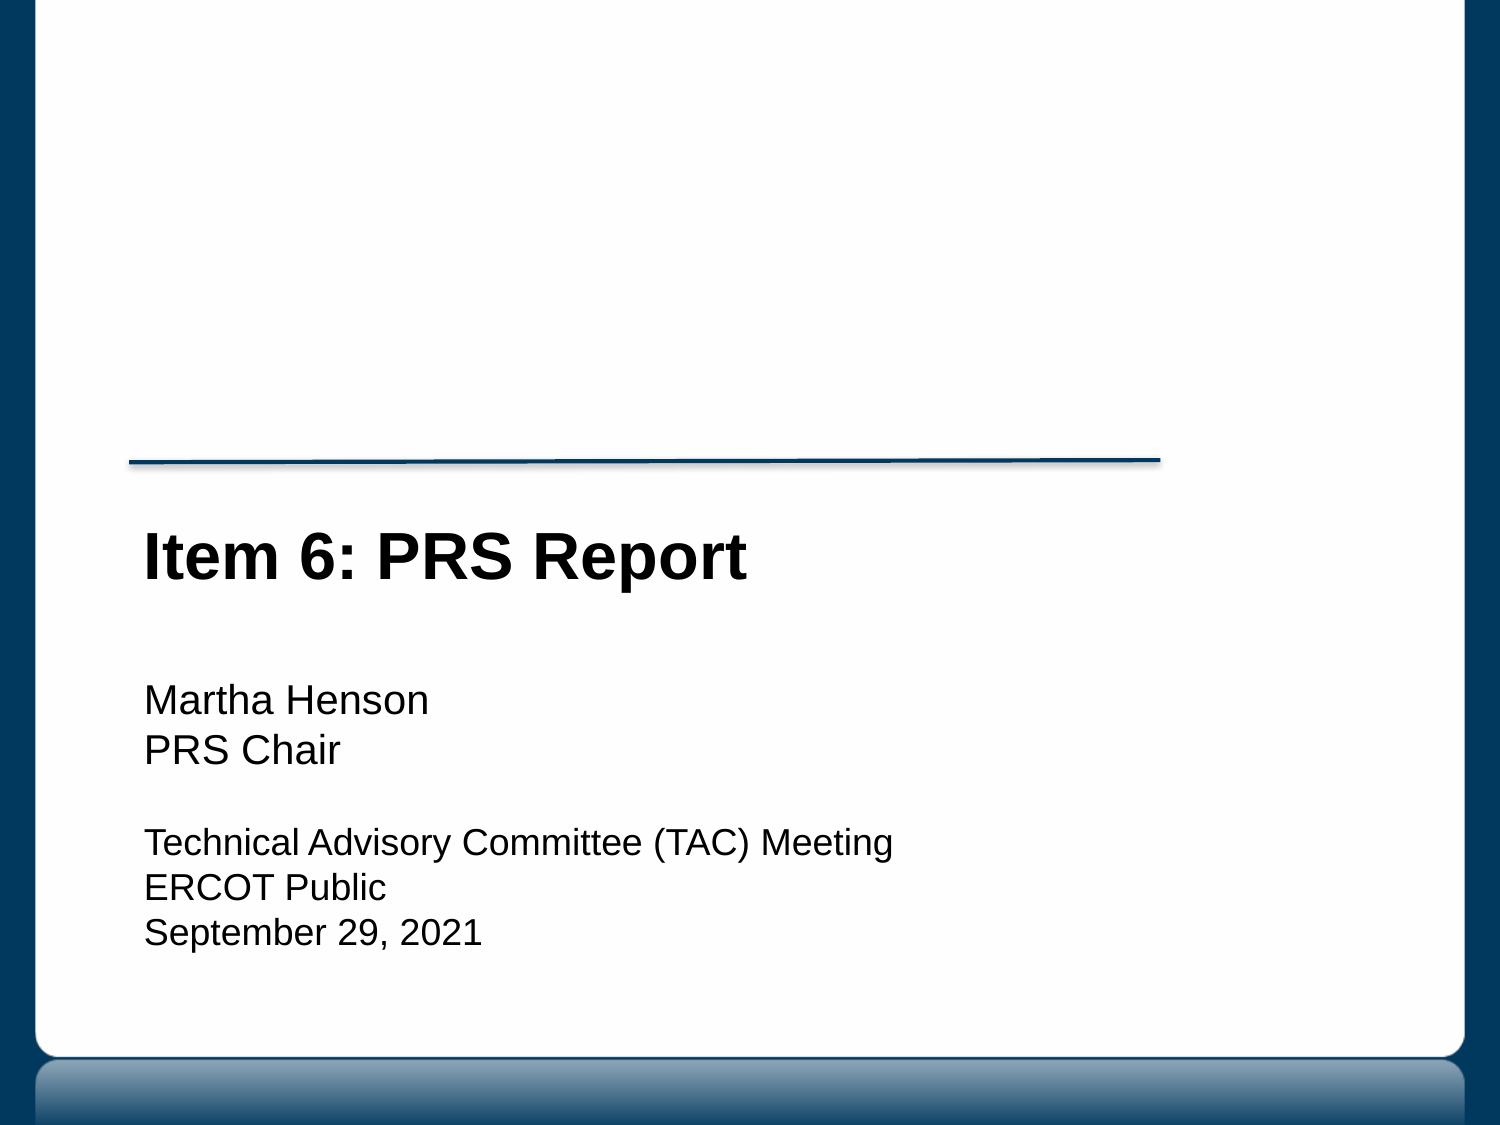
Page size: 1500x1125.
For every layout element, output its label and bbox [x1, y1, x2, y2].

picture [35, 0, 1465, 1125]
text_box [128, 459, 1367, 931]
